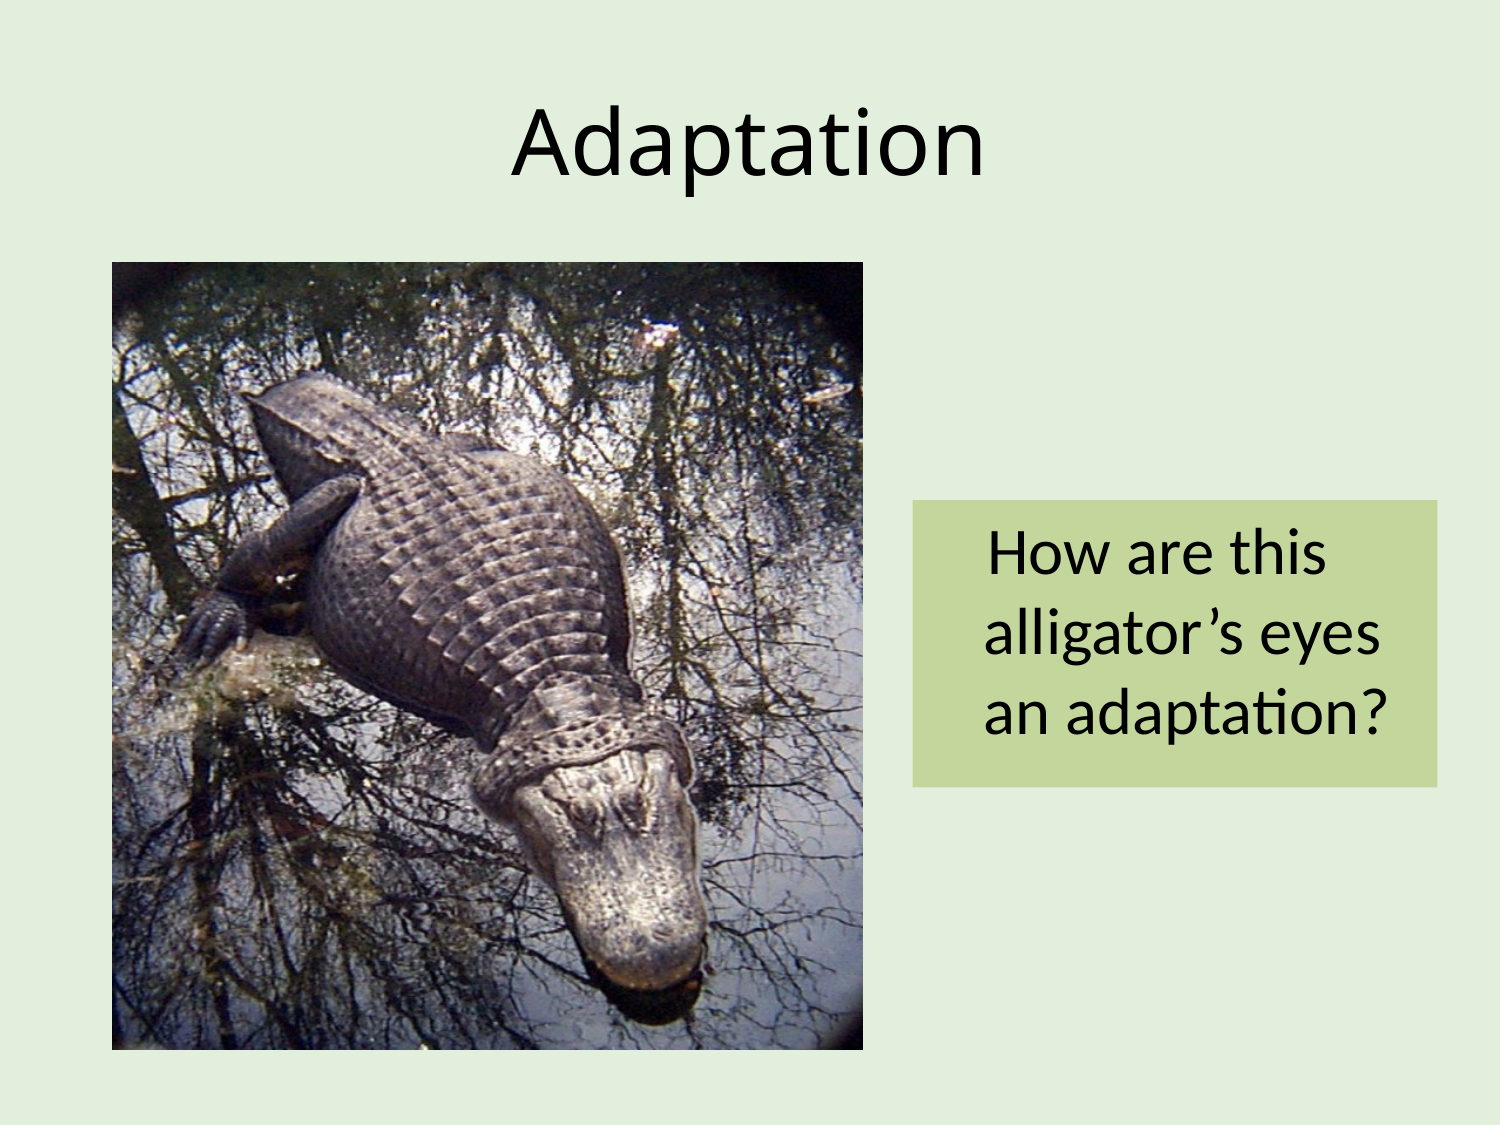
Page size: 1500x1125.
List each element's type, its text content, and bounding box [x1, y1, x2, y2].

list How are this alligator’s eyes an adaptation? [912, 500, 1438, 788]
title Adaptation [75, 45, 1425, 233]
picture [112, 262, 863, 1051]
